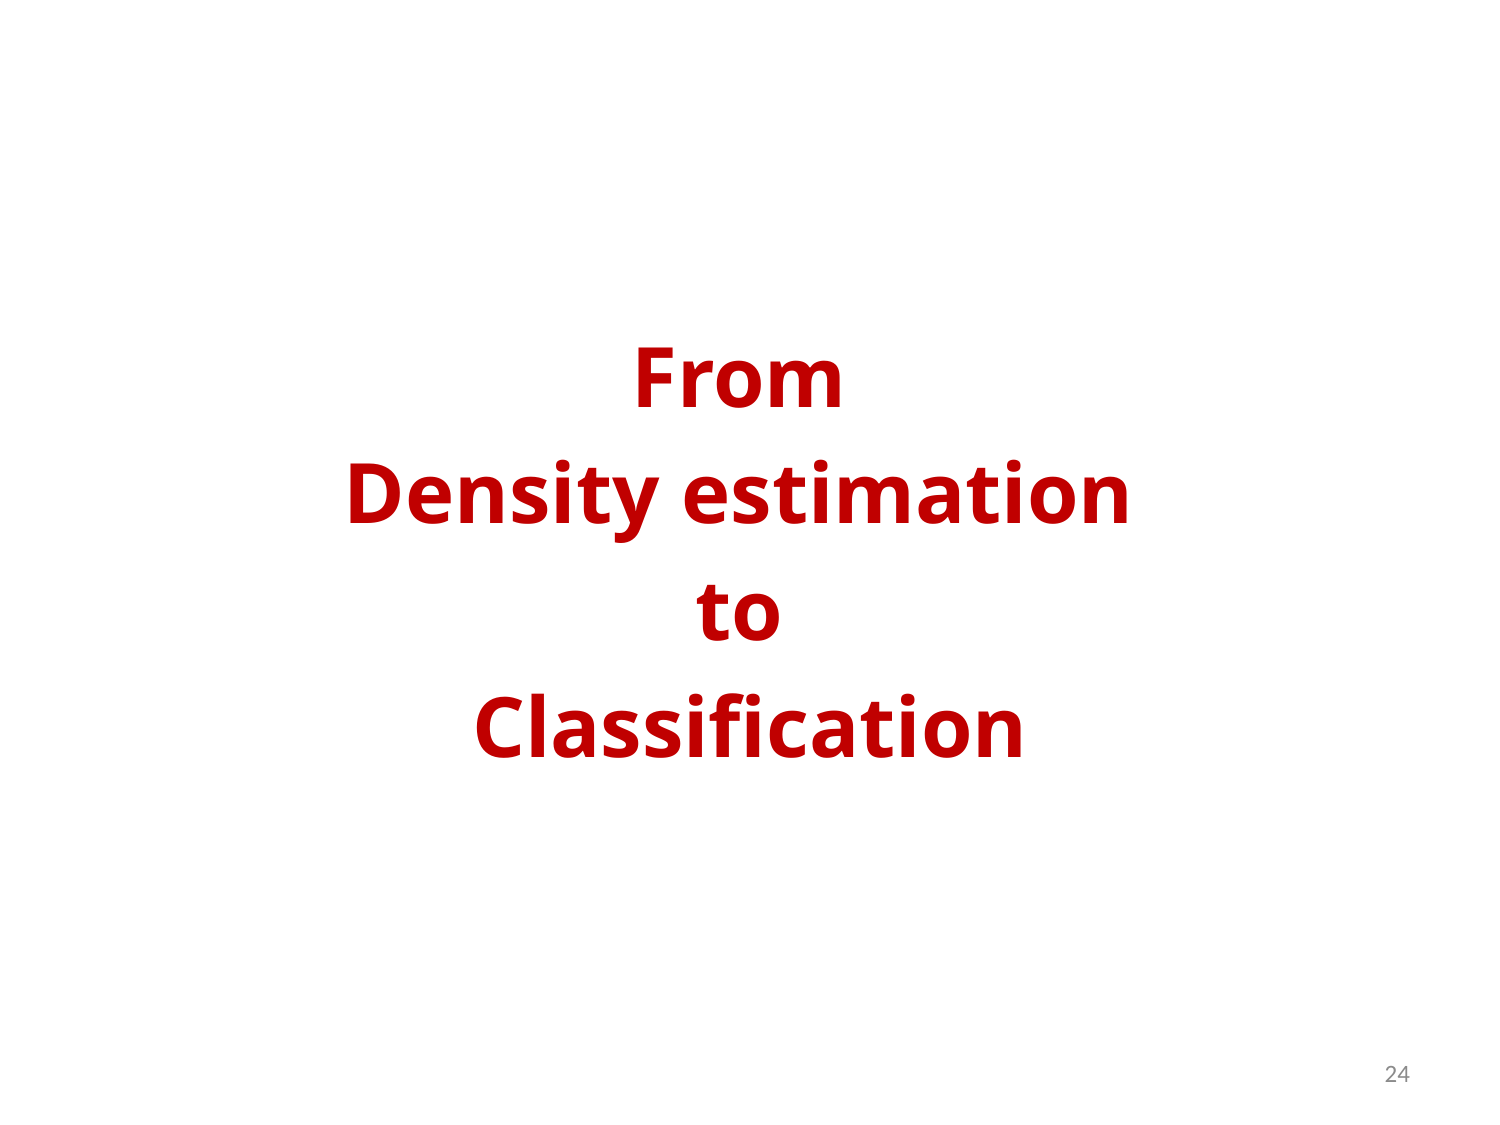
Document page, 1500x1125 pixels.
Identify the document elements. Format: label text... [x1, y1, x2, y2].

list From Density estimation to Classification [75, 200, 1425, 943]
slide_number 24 [1074, 1042, 1425, 1103]
